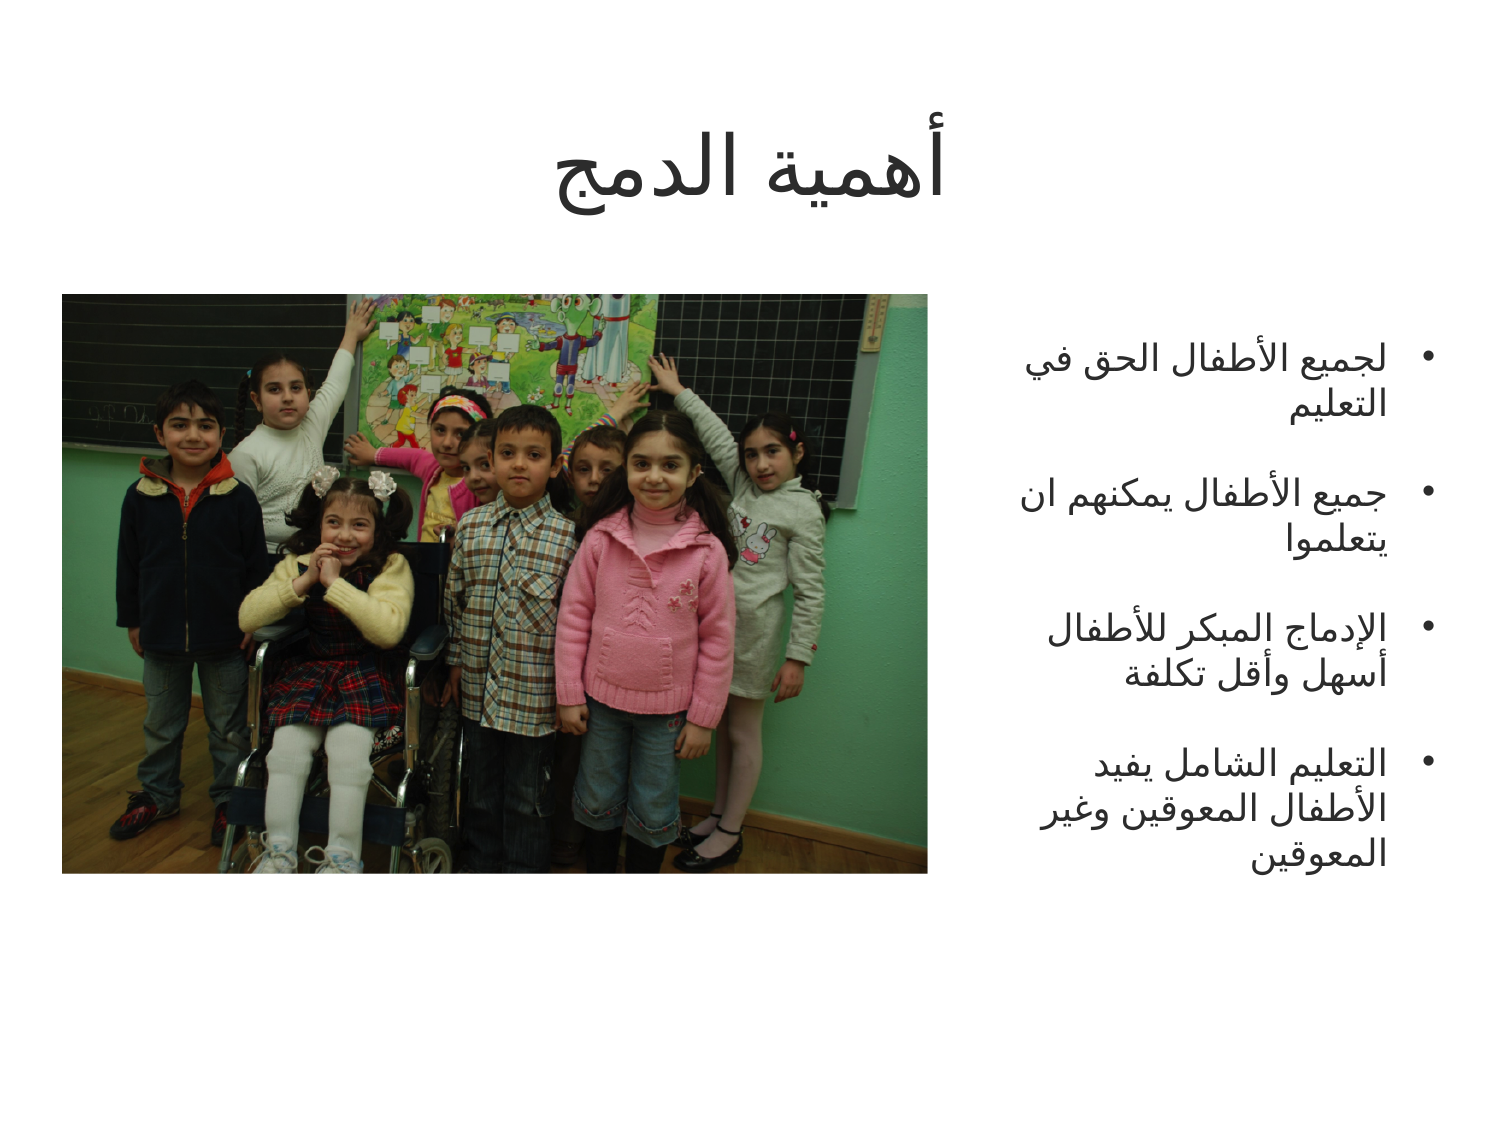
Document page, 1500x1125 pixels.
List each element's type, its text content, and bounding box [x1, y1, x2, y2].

text_box لجميع الأطفال الحق في التعليم جميع الأطفال يمكنهم ان يتعلموا الإدماج المبكر للأطفال أسهل وأقل تكلفة التعليم الشامل يفيد الأطفال المعوقين وغير المعوقين [975, 326, 1450, 881]
picture [62, 293, 929, 874]
title أهمية الدمج [112, 46, 1388, 295]
